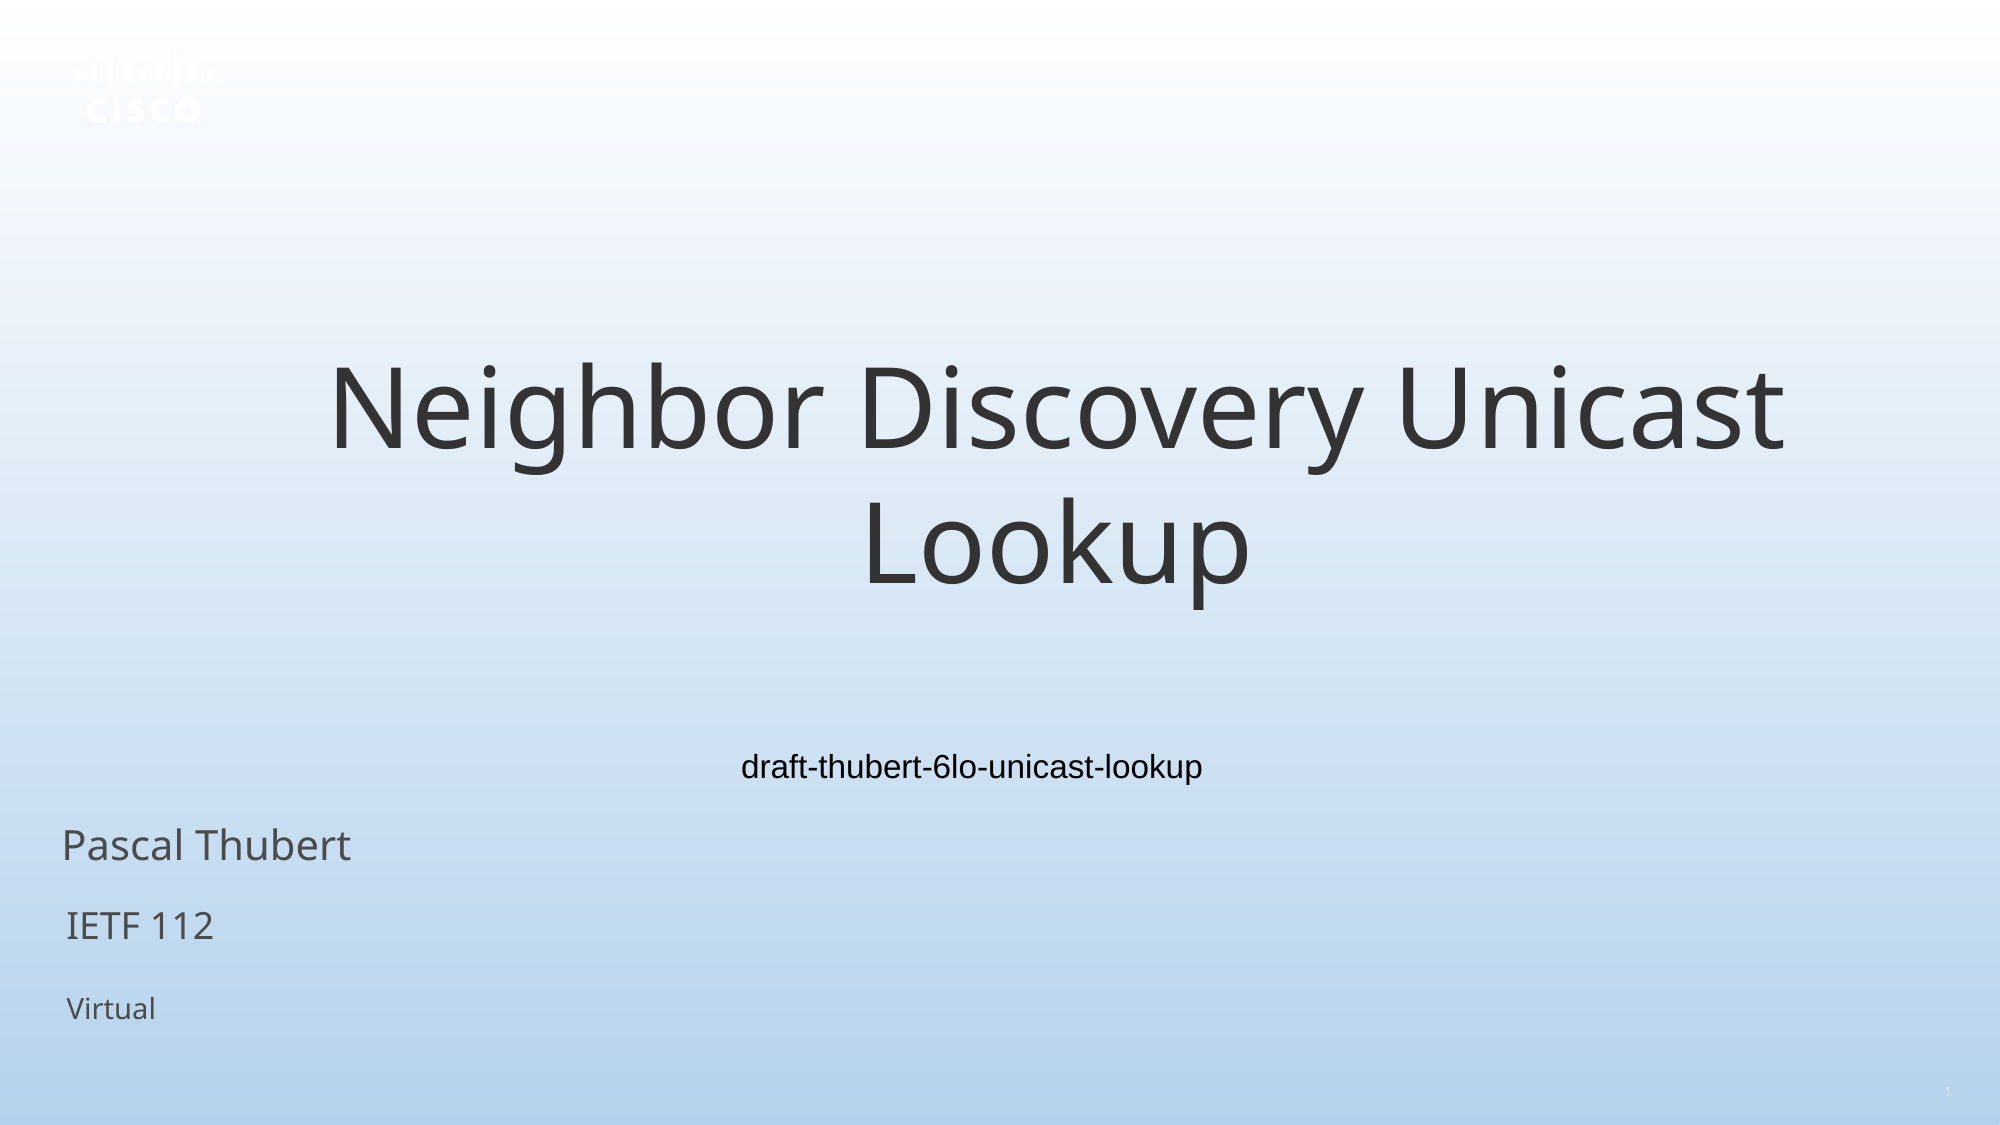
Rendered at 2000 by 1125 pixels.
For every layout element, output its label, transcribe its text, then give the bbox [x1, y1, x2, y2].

text_box Virtual [51, 985, 1826, 1049]
text_box IETF 112 [51, 897, 348, 961]
list draft-thubert-6lo-unicast-lookup [87, 461, 1858, 1115]
subtitle Pascal Thubert [46, 807, 87, 877]
title Neighbor Discovery Unicast Lookup [234, 264, 1880, 678]
